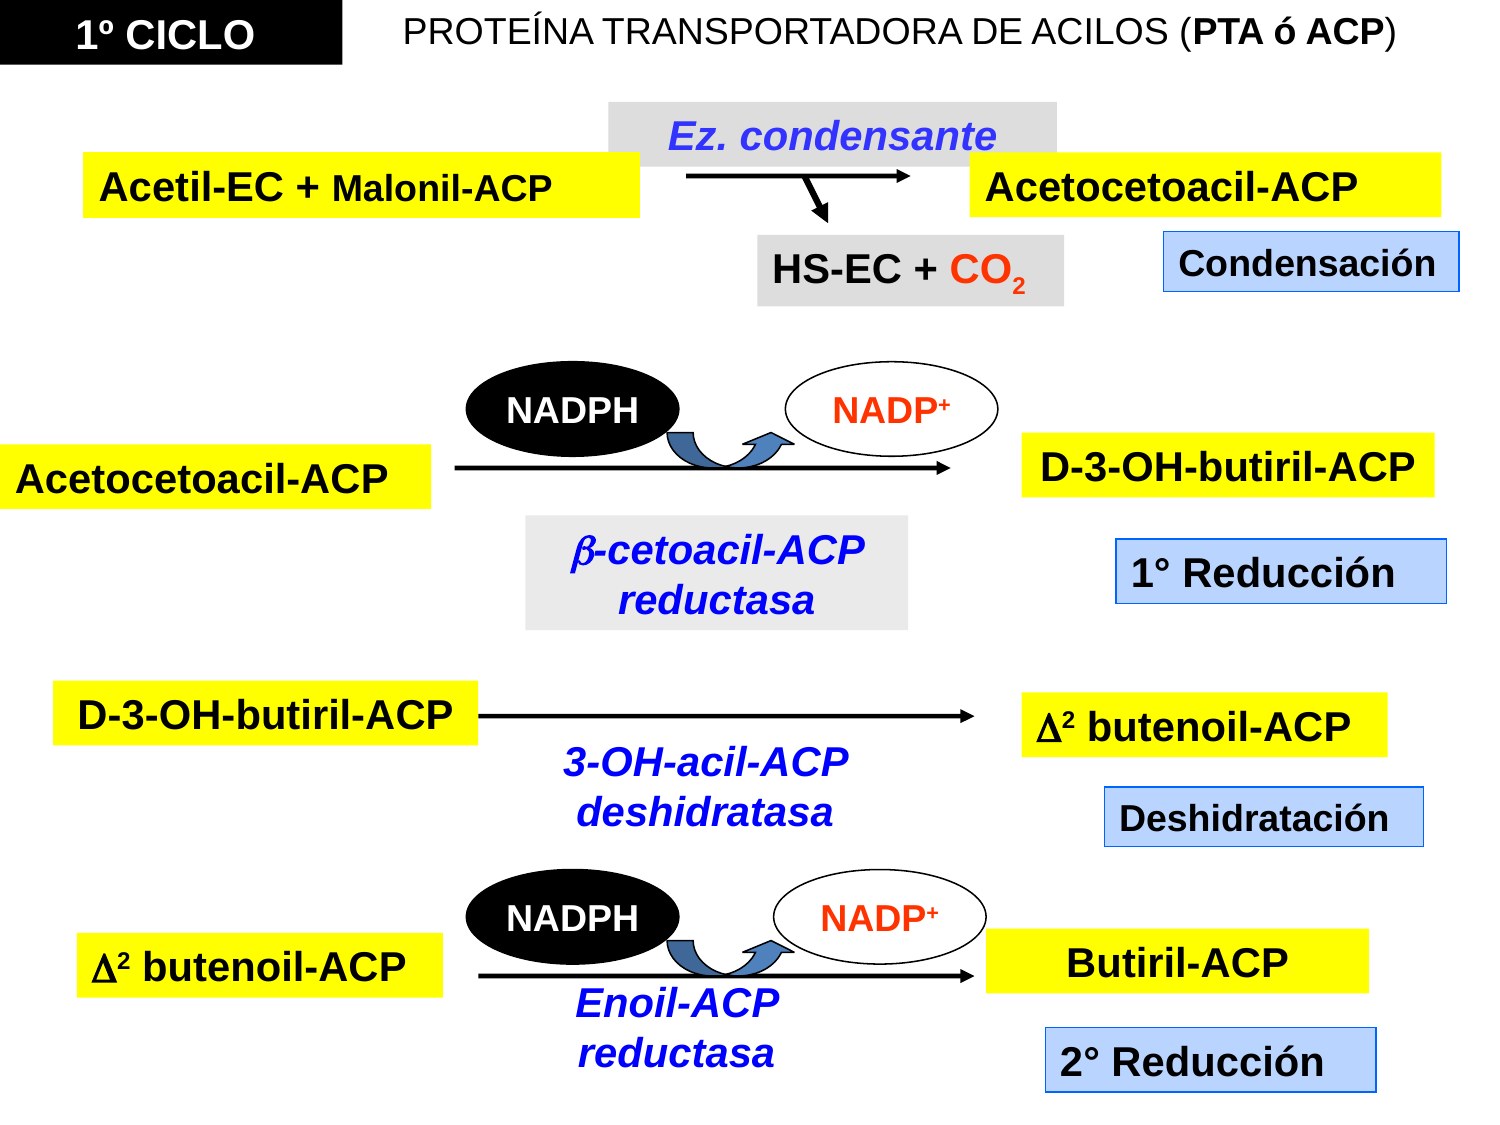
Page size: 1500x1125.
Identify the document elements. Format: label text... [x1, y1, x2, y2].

text_box Butiril-ACP [986, 928, 1369, 994]
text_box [83, 152, 1442, 301]
text_box D-3-OH-butiril-ACP [1021, 432, 1435, 498]
text_box D2 butenoil-ACP [76, 932, 443, 998]
text_box 3-OH-acil-ACP deshidratasa [513, 727, 897, 843]
text_box D2 butenoil-ACP [1021, 692, 1388, 758]
text_box [667, 432, 795, 468]
text_box Ez. condensante [608, 101, 1057, 150]
text_box Condensación [1446, 231, 1459, 292]
text_box Acetocetoacil-ACP [0, 444, 432, 509]
text_box NADPH [466, 869, 679, 965]
text_box [667, 940, 795, 977]
text_box NADPH [466, 361, 679, 457]
text_box PROTEÍNA TRANSPORTADORA DE ACILOS (PTA ó ACP) [387, 0, 1413, 60]
text_box 1° Reducción [1116, 538, 1447, 604]
text_box 2° Reducción [1045, 1027, 1376, 1093]
text_box Enoil-ACP reductasa [525, 968, 697, 975]
text_box Deshidratación [1104, 786, 1424, 847]
text_box Enoil-ACP reductasa [525, 977, 828, 1083]
text_box [739, 969, 975, 983]
text_box Enoil-ACP reductasa [754, 968, 828, 975]
text_box b-cetoacil-ACP reductasa [525, 515, 909, 631]
text_box NADP+ [785, 361, 998, 457]
text_box [478, 709, 975, 723]
text_box 1º CICLO [0, 0, 343, 65]
text_box [454, 461, 951, 475]
text_box NADP+ [773, 869, 987, 965]
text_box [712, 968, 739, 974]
text_box D-3-OH-butiril-ACP [53, 680, 479, 746]
